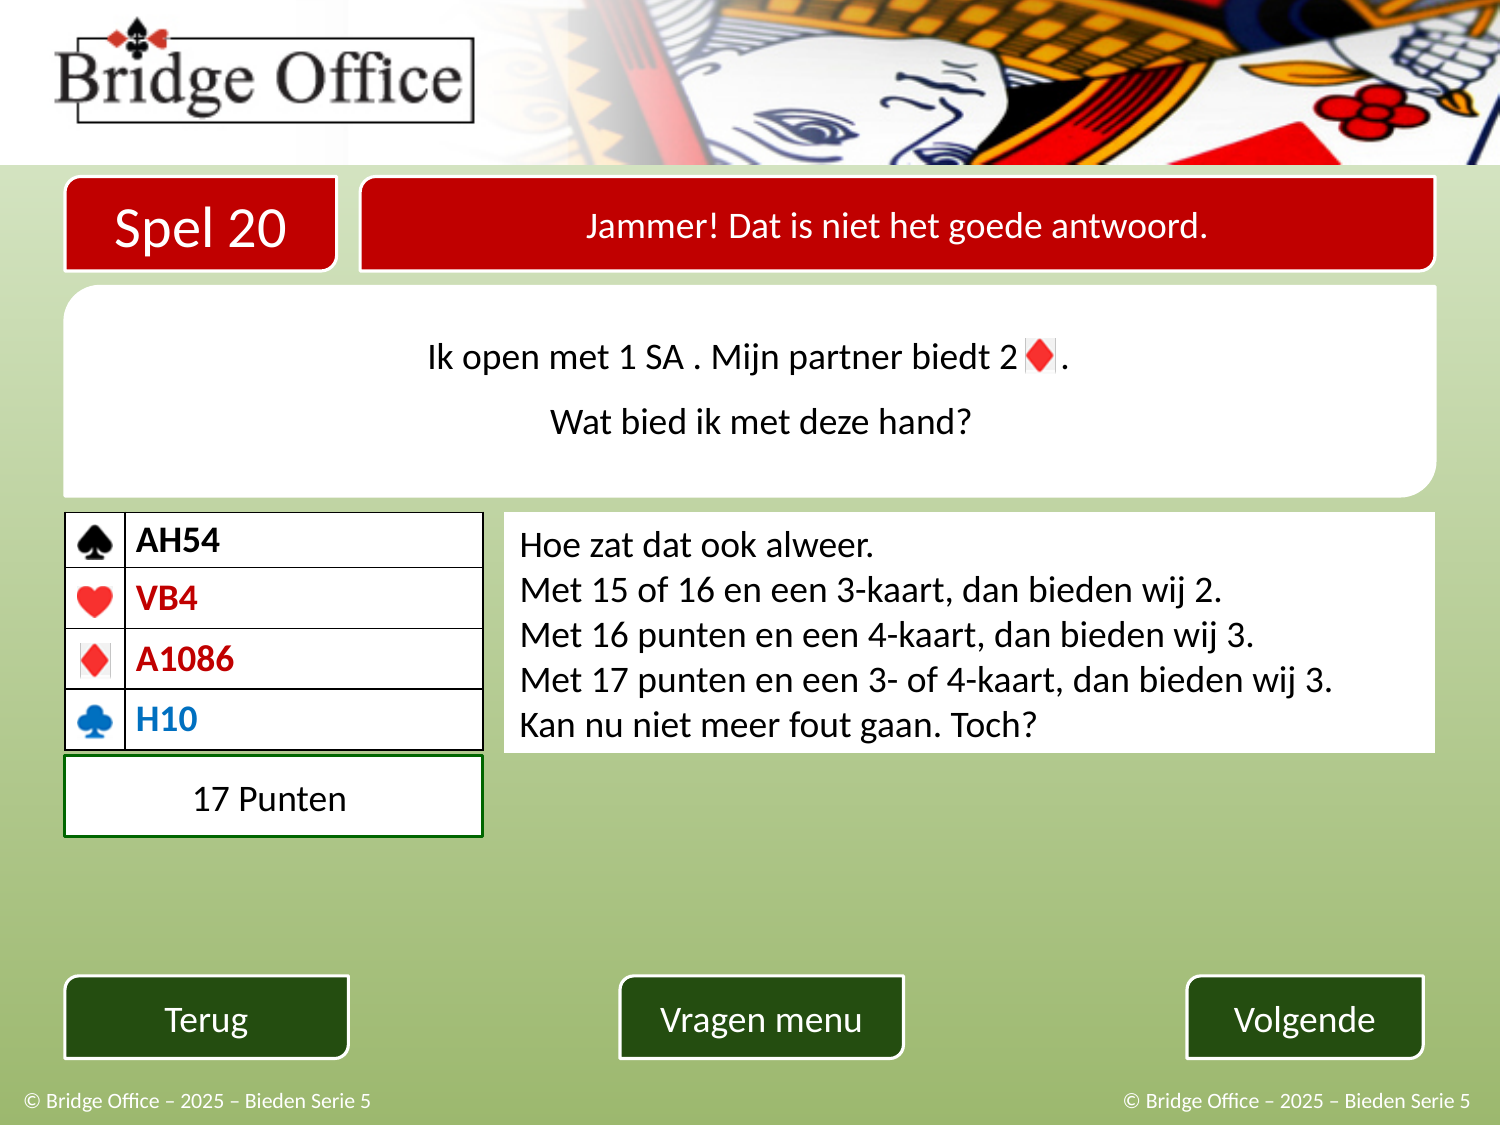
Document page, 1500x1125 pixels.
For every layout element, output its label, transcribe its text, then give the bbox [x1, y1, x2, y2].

text_box Volgende [1185, 974, 1425, 1061]
picture [77, 703, 114, 740]
picture [77, 585, 114, 618]
picture [0, 0, 1500, 166]
text_box © Bridge Office – 2025 – Bieden Serie 5 [8, 1079, 393, 1121]
text_box Wat bied ik met deze hand? [528, 389, 995, 450]
text_box Jammer! Dat is niet het goede antwoord. [358, 178, 1437, 273]
text_box Terug [63, 974, 350, 1061]
picture [77, 524, 114, 561]
table_cell H10 [126, 690, 482, 749]
table_cell A1086 [126, 629, 482, 688]
table_header [66, 513, 124, 567]
text_box Spel 20 [63, 178, 339, 273]
text_box Vragen menu [618, 974, 906, 1061]
table_cell VB4 [126, 568, 482, 628]
text_box Hoe zat dat ook alweer. Met 15 of 16 en een 3-kaart, dan bieden wij 2. Met 16 punten en een 4-kaart, dan bieden wij 3. Met 17 punten en een 3- of 4-kaart, dan bieden wij 3. Kan nu niet meer fout gaan. Toch? [504, 512, 1435, 753]
text_box [63, 284, 1437, 498]
text_box © Bridge Office – 2025 – Bieden Serie 5 [1107, 1079, 1500, 1121]
table_header AH54 [126, 513, 482, 567]
table_cell [66, 690, 124, 749]
text_box 17 Punten [63, 754, 484, 838]
text_box Ik open met 1 SA . Mijn partner biedt 2 . [394, 324, 1104, 385]
picture [1022, 338, 1059, 374]
table_cell [66, 629, 124, 688]
table_cell [66, 568, 124, 628]
picture [77, 643, 114, 679]
